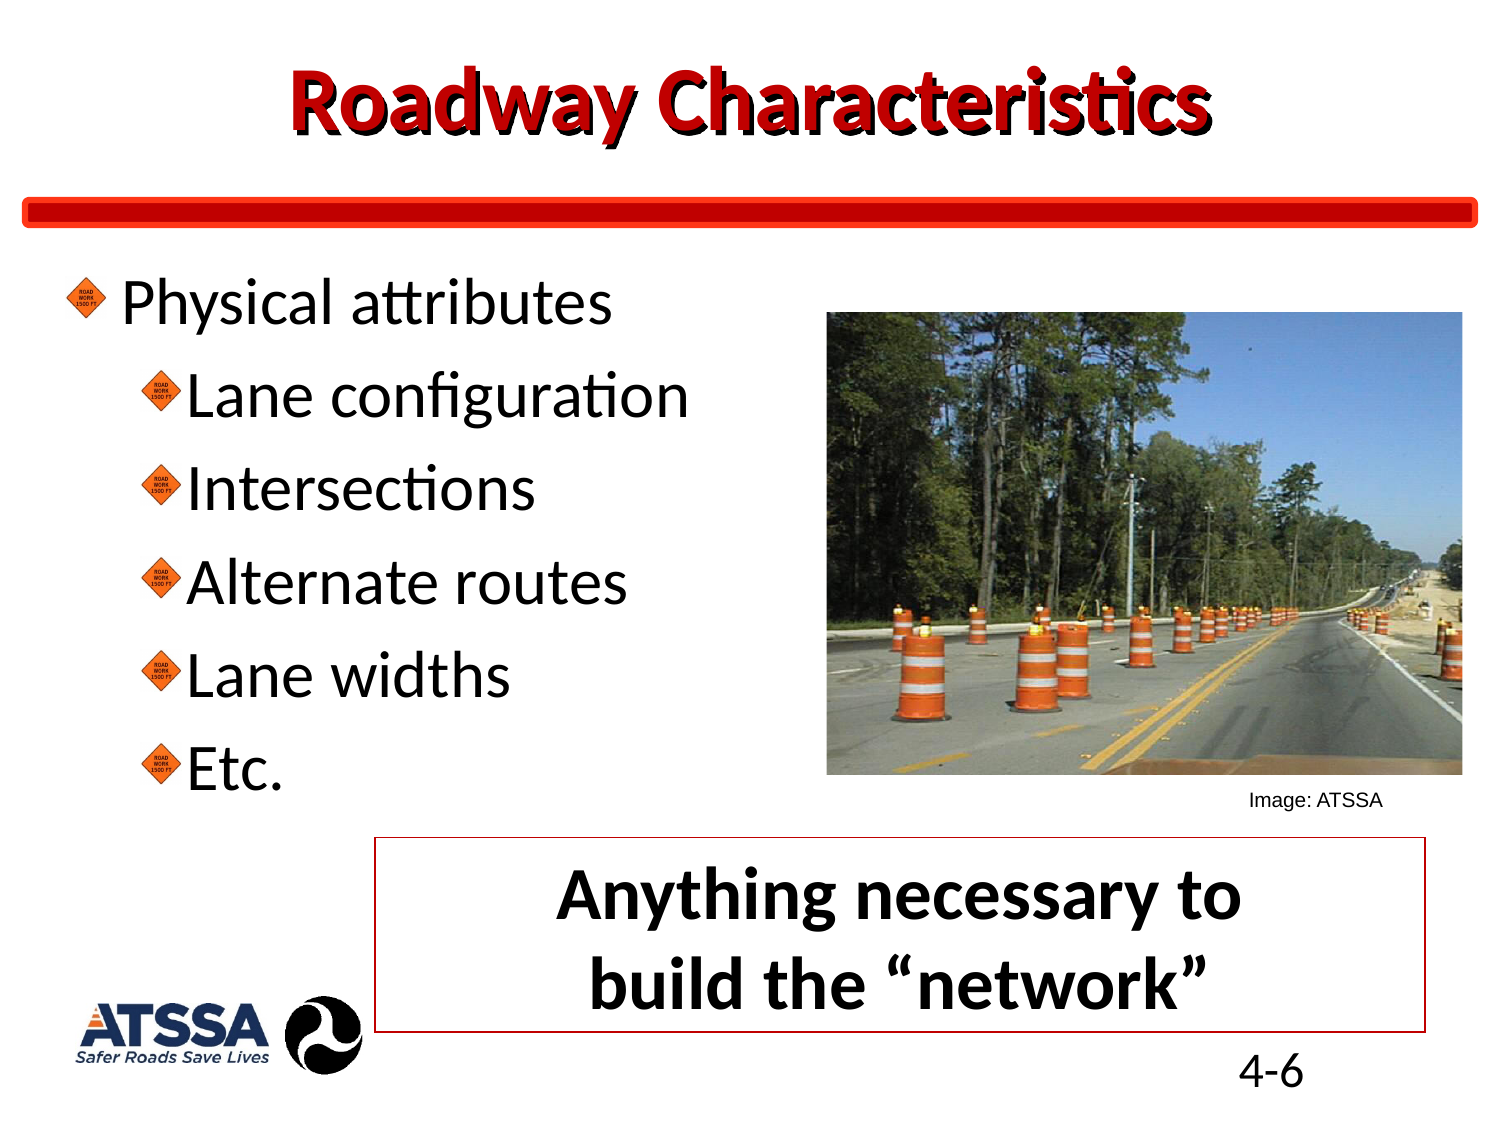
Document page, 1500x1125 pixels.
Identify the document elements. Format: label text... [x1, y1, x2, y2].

picture [826, 312, 1463, 776]
list Physical attributes Lane configuration Intersections Alternate routes Lane widths Etc. [49, 249, 776, 813]
picture [140, 649, 182, 692]
text_box Image: ATSSA [1233, 782, 1464, 820]
picture [75, 1003, 269, 1063]
text_box Anything necessary to build the “network” [374, 837, 1425, 1033]
picture [276, 989, 370, 1077]
picture [140, 369, 182, 412]
title Roadway Characteristics [0, 0, 1500, 188]
picture [140, 742, 182, 785]
picture [140, 463, 182, 506]
picture [140, 556, 182, 599]
picture [65, 276, 107, 319]
